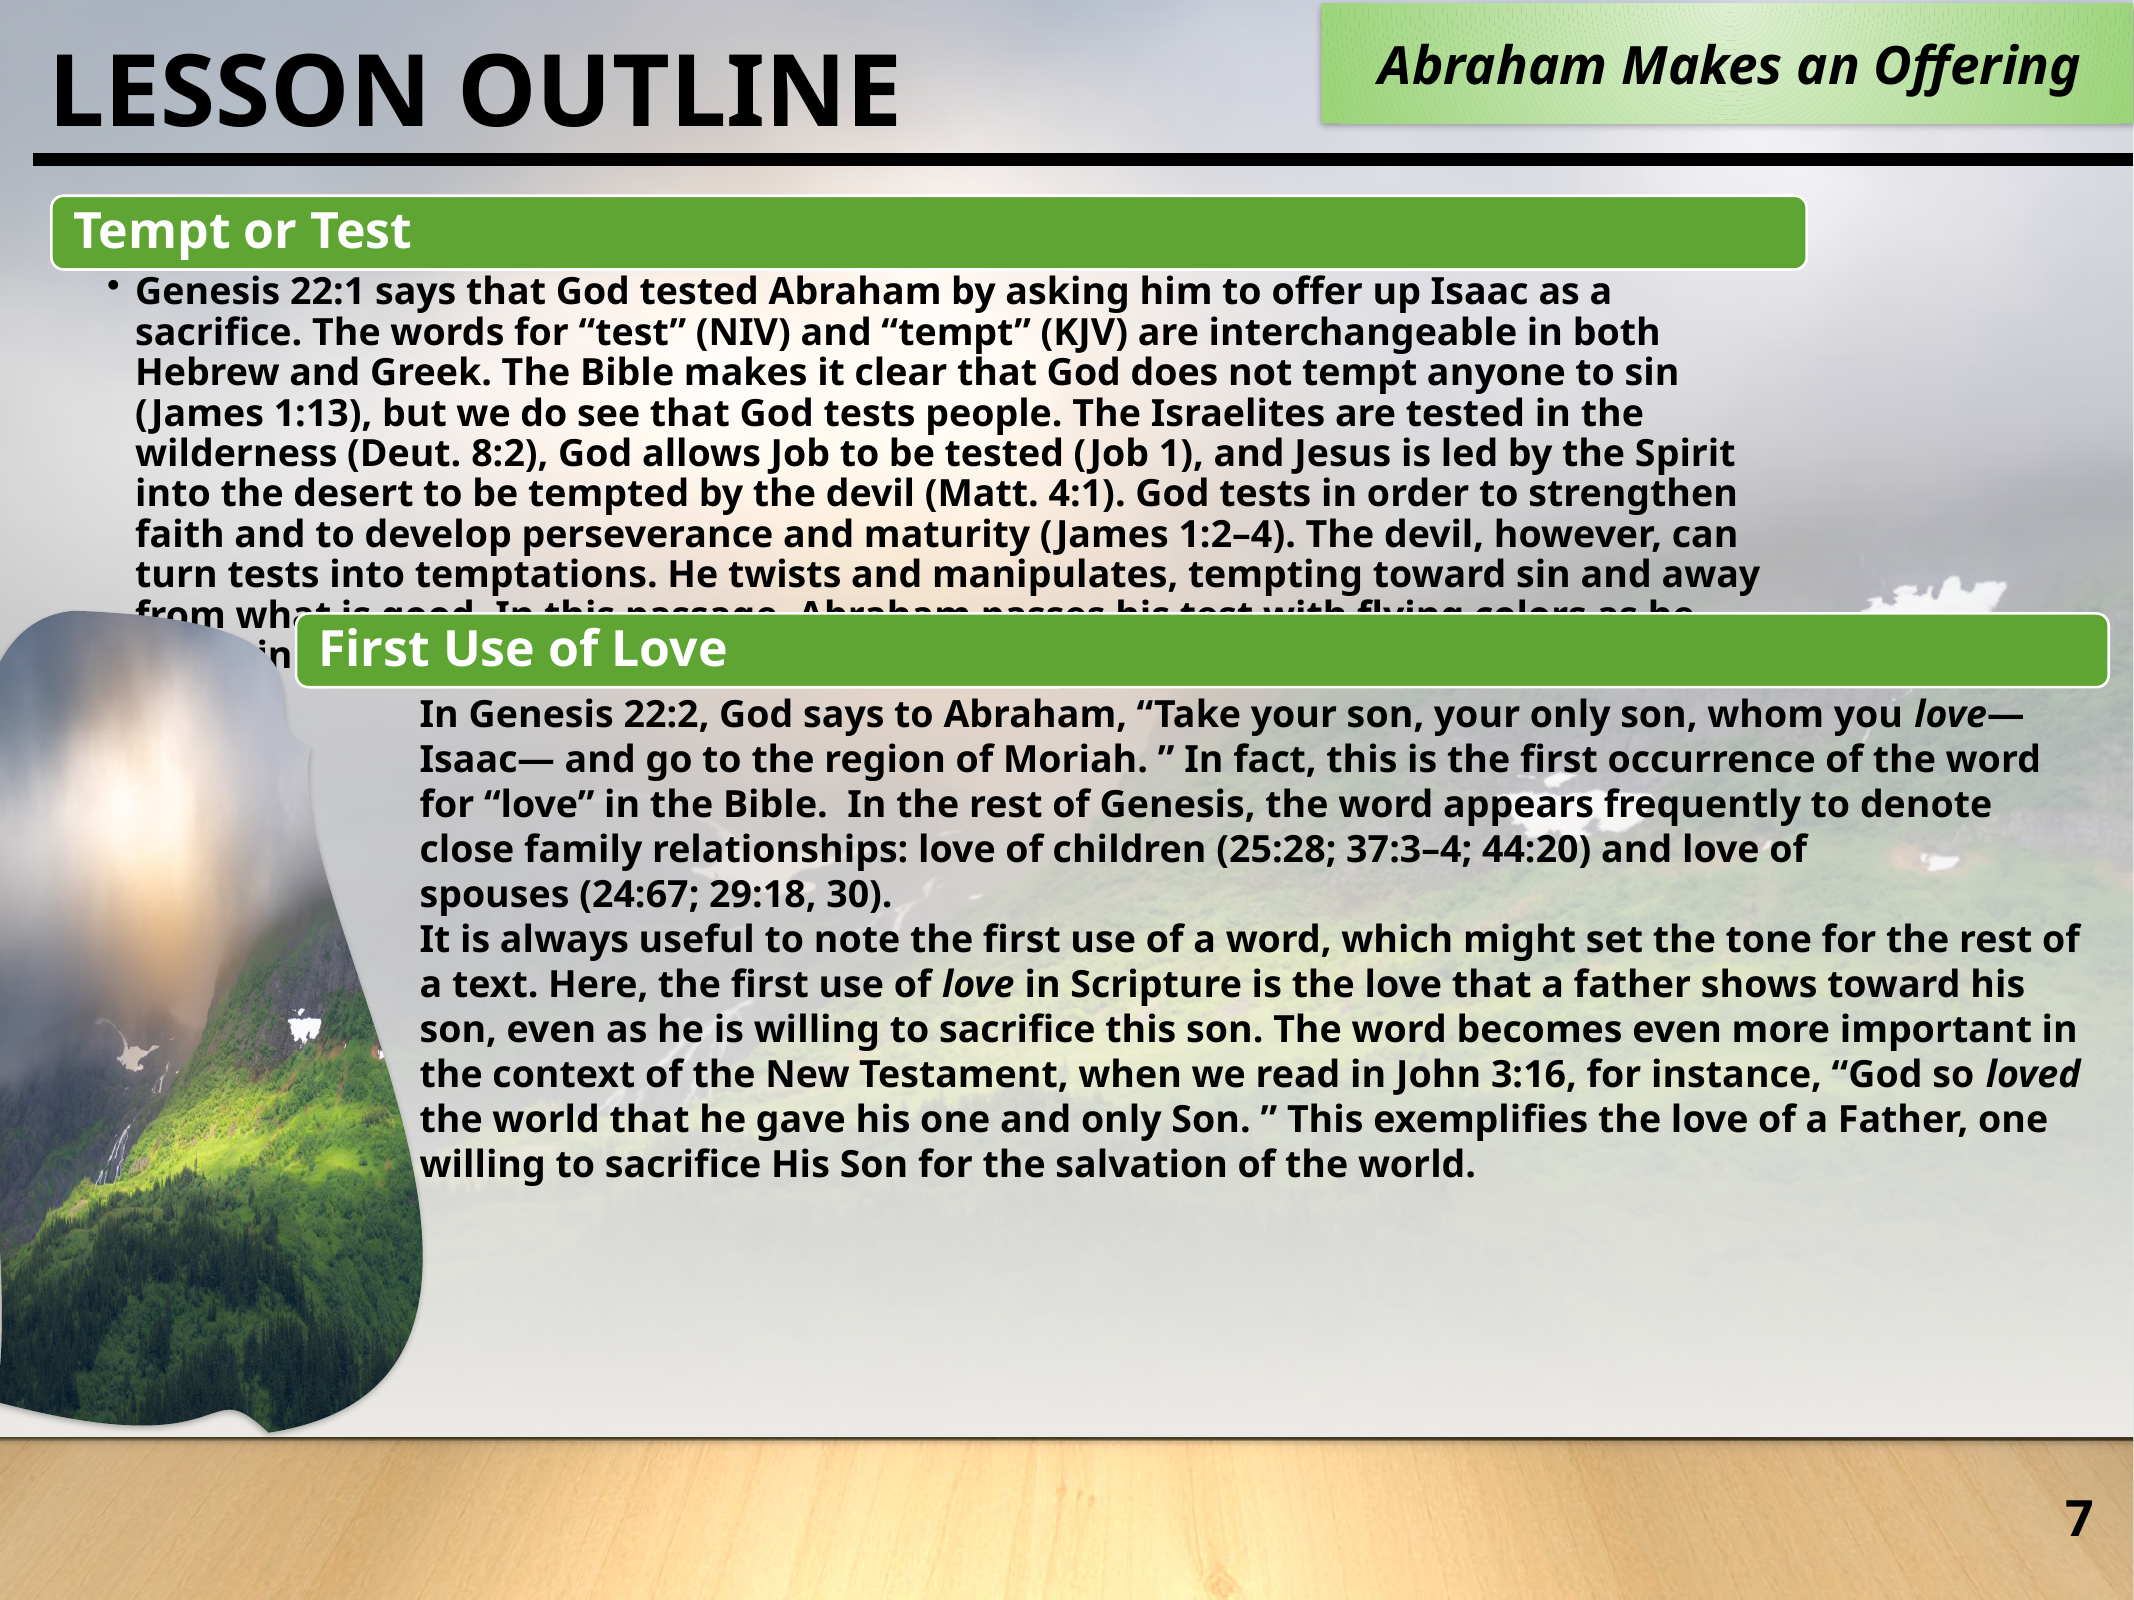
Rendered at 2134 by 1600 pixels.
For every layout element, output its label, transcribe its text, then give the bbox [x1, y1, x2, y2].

text_box [0, 614, 424, 1434]
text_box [51, 195, 1807, 801]
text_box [295, 613, 2110, 1171]
text_box 7 [1923, 1479, 2109, 1597]
text_box Abraham Makes an Offering [1321, 3, 2134, 124]
picture [0, 1437, 2134, 1600]
text_box LESSON OUTLINE [33, 18, 1492, 153]
